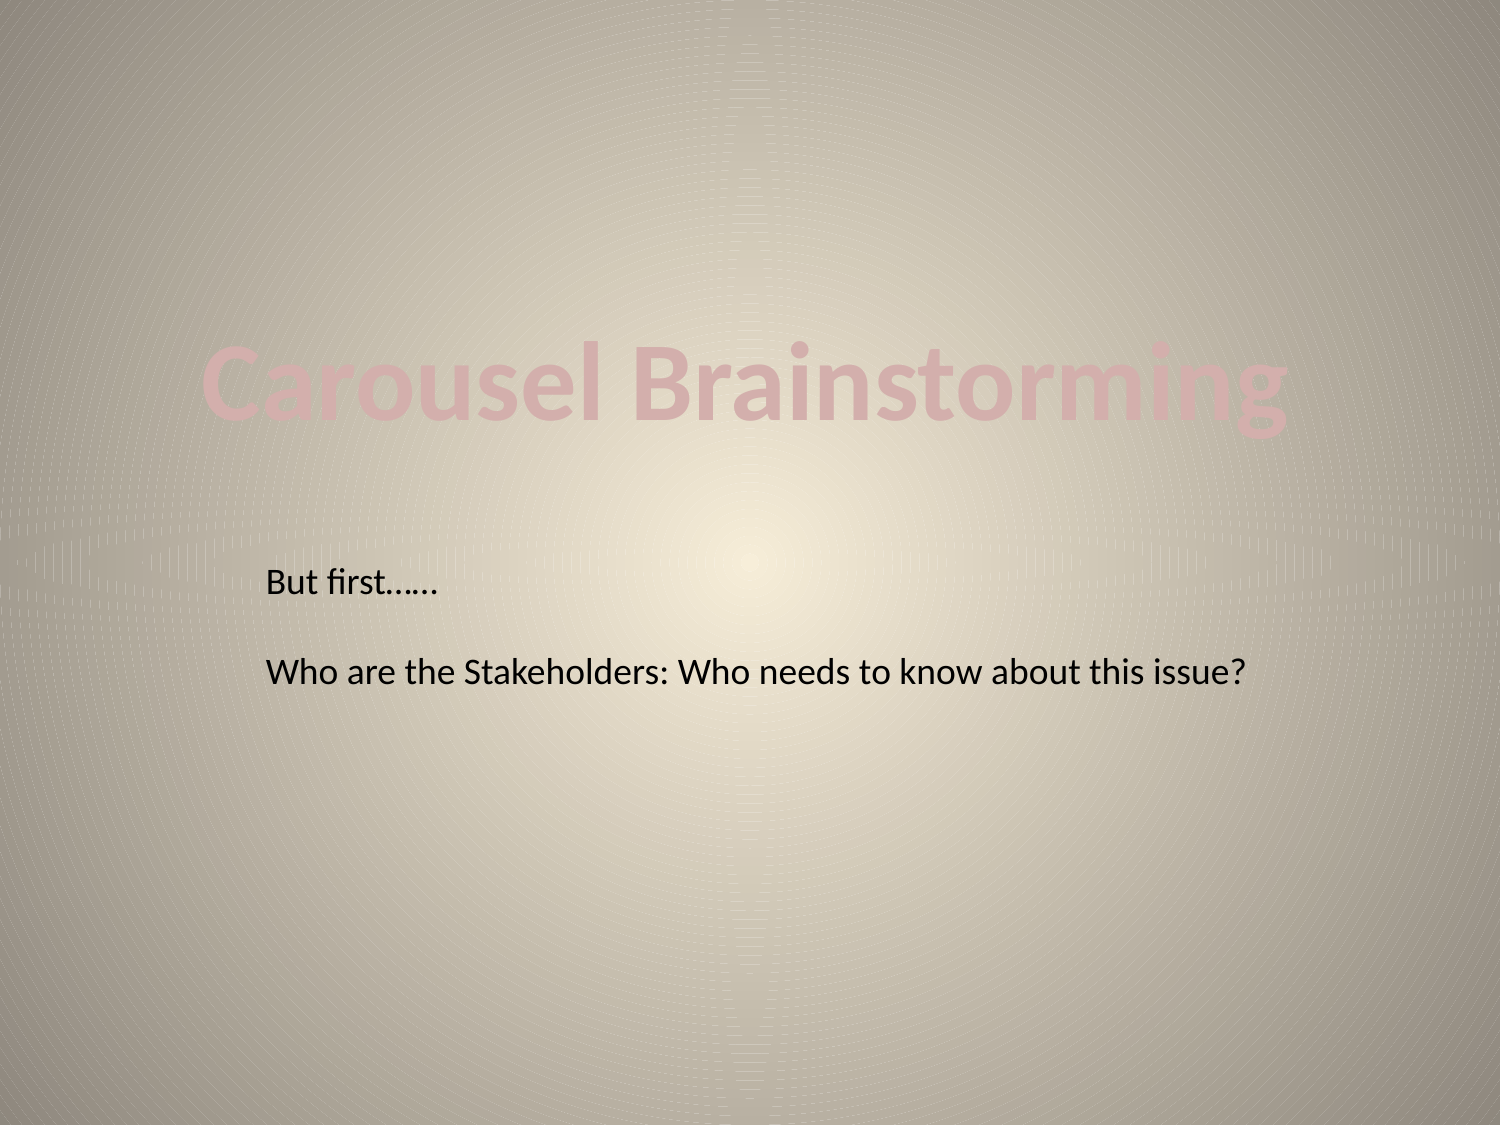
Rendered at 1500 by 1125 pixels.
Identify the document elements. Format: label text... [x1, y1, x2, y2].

text_box But first…… Who are the Stakeholders: Who needs to know about this issue? [251, 549, 1264, 700]
text_box Carousel Brainstorming [186, 299, 1305, 450]
